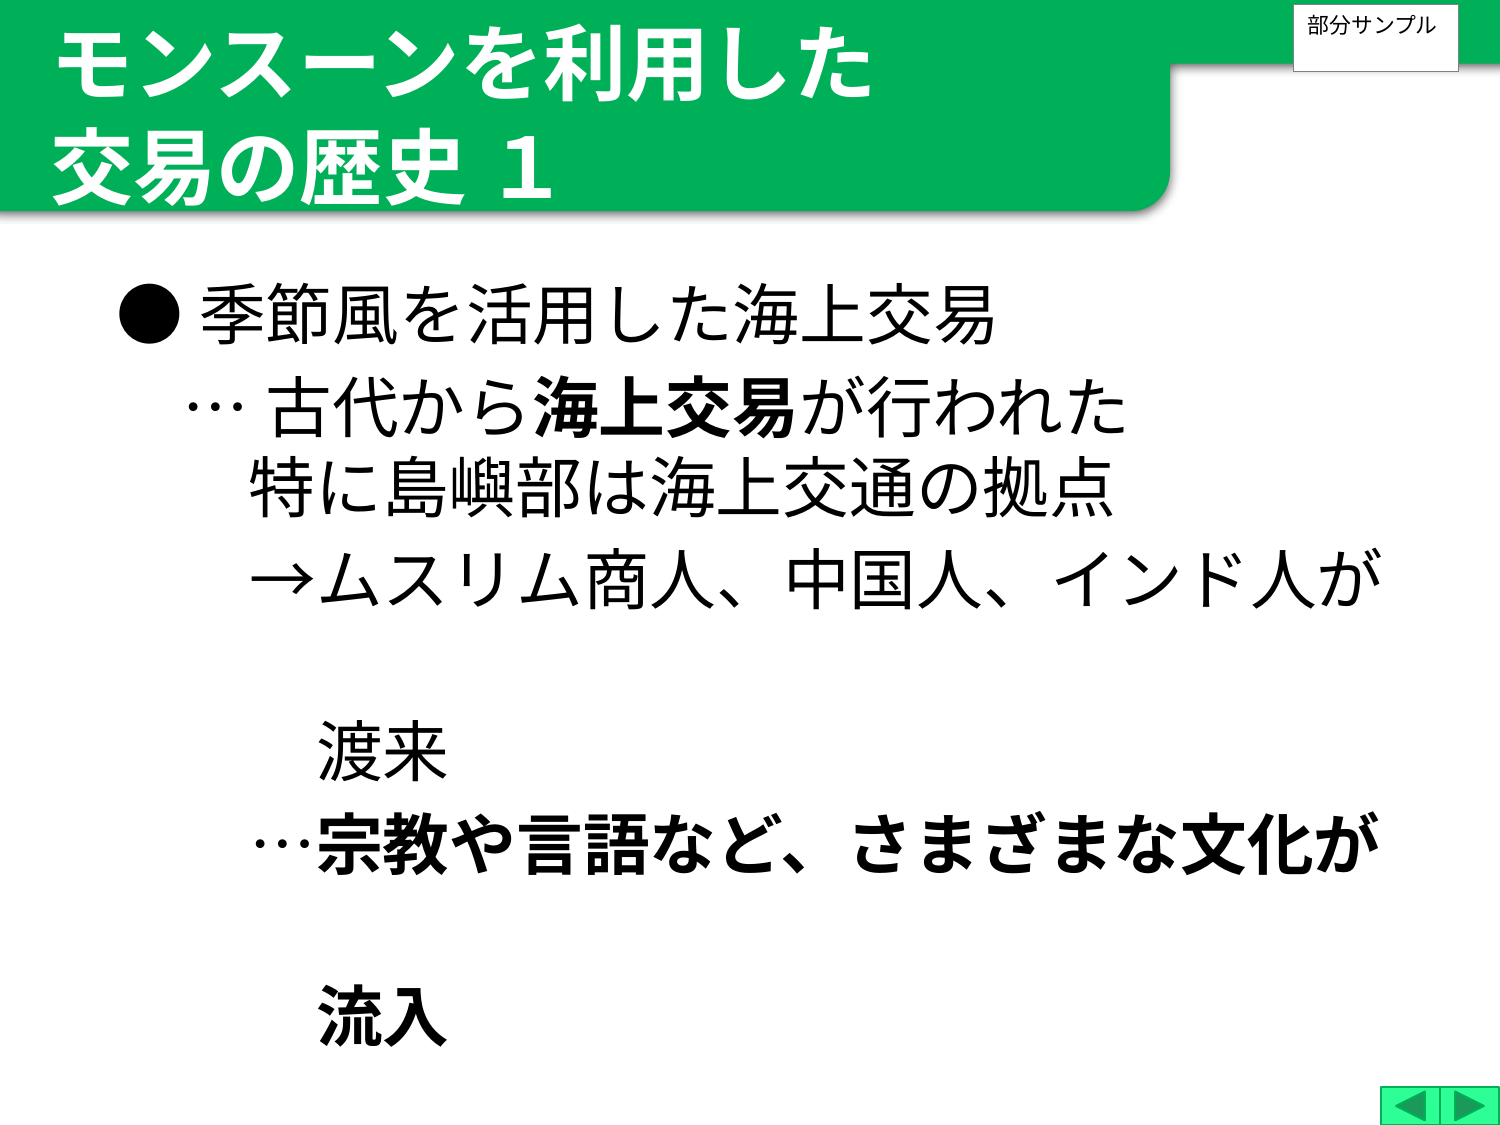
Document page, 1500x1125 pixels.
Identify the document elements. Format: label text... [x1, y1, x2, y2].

text_box 部分サンプル [1293, 4, 1459, 72]
text_box モンスーンを利用した 交易の歴史 １ [35, 0, 1094, 223]
list ●季節風を活用した海上交易 …古代から海上交易が行われた 特に島嶼部は海上交通の拠点 →ムスリム商人、中国人、インド人が 渡来 …宗教や言語など、さまざまな文化が 流入 [116, 272, 1441, 1087]
text_box [1380, 1086, 1439, 1125]
text_box [1439, 1086, 1500, 1125]
